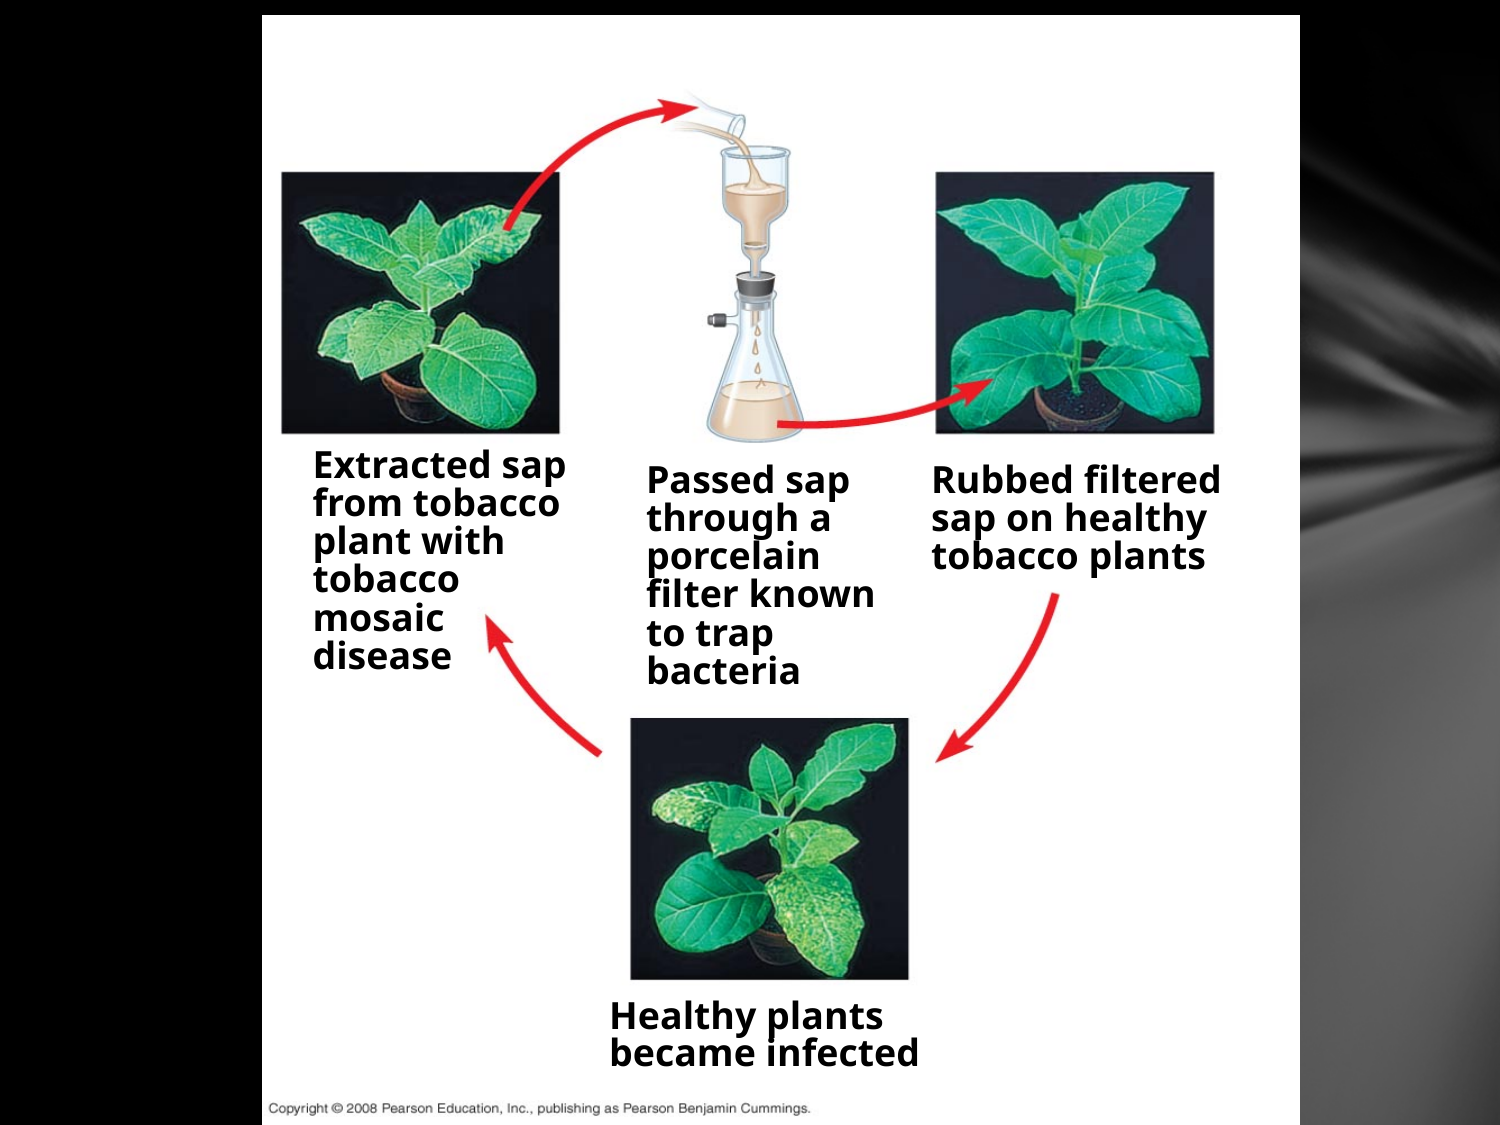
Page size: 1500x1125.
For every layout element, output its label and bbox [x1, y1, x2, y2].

list [262, 15, 1301, 1125]
